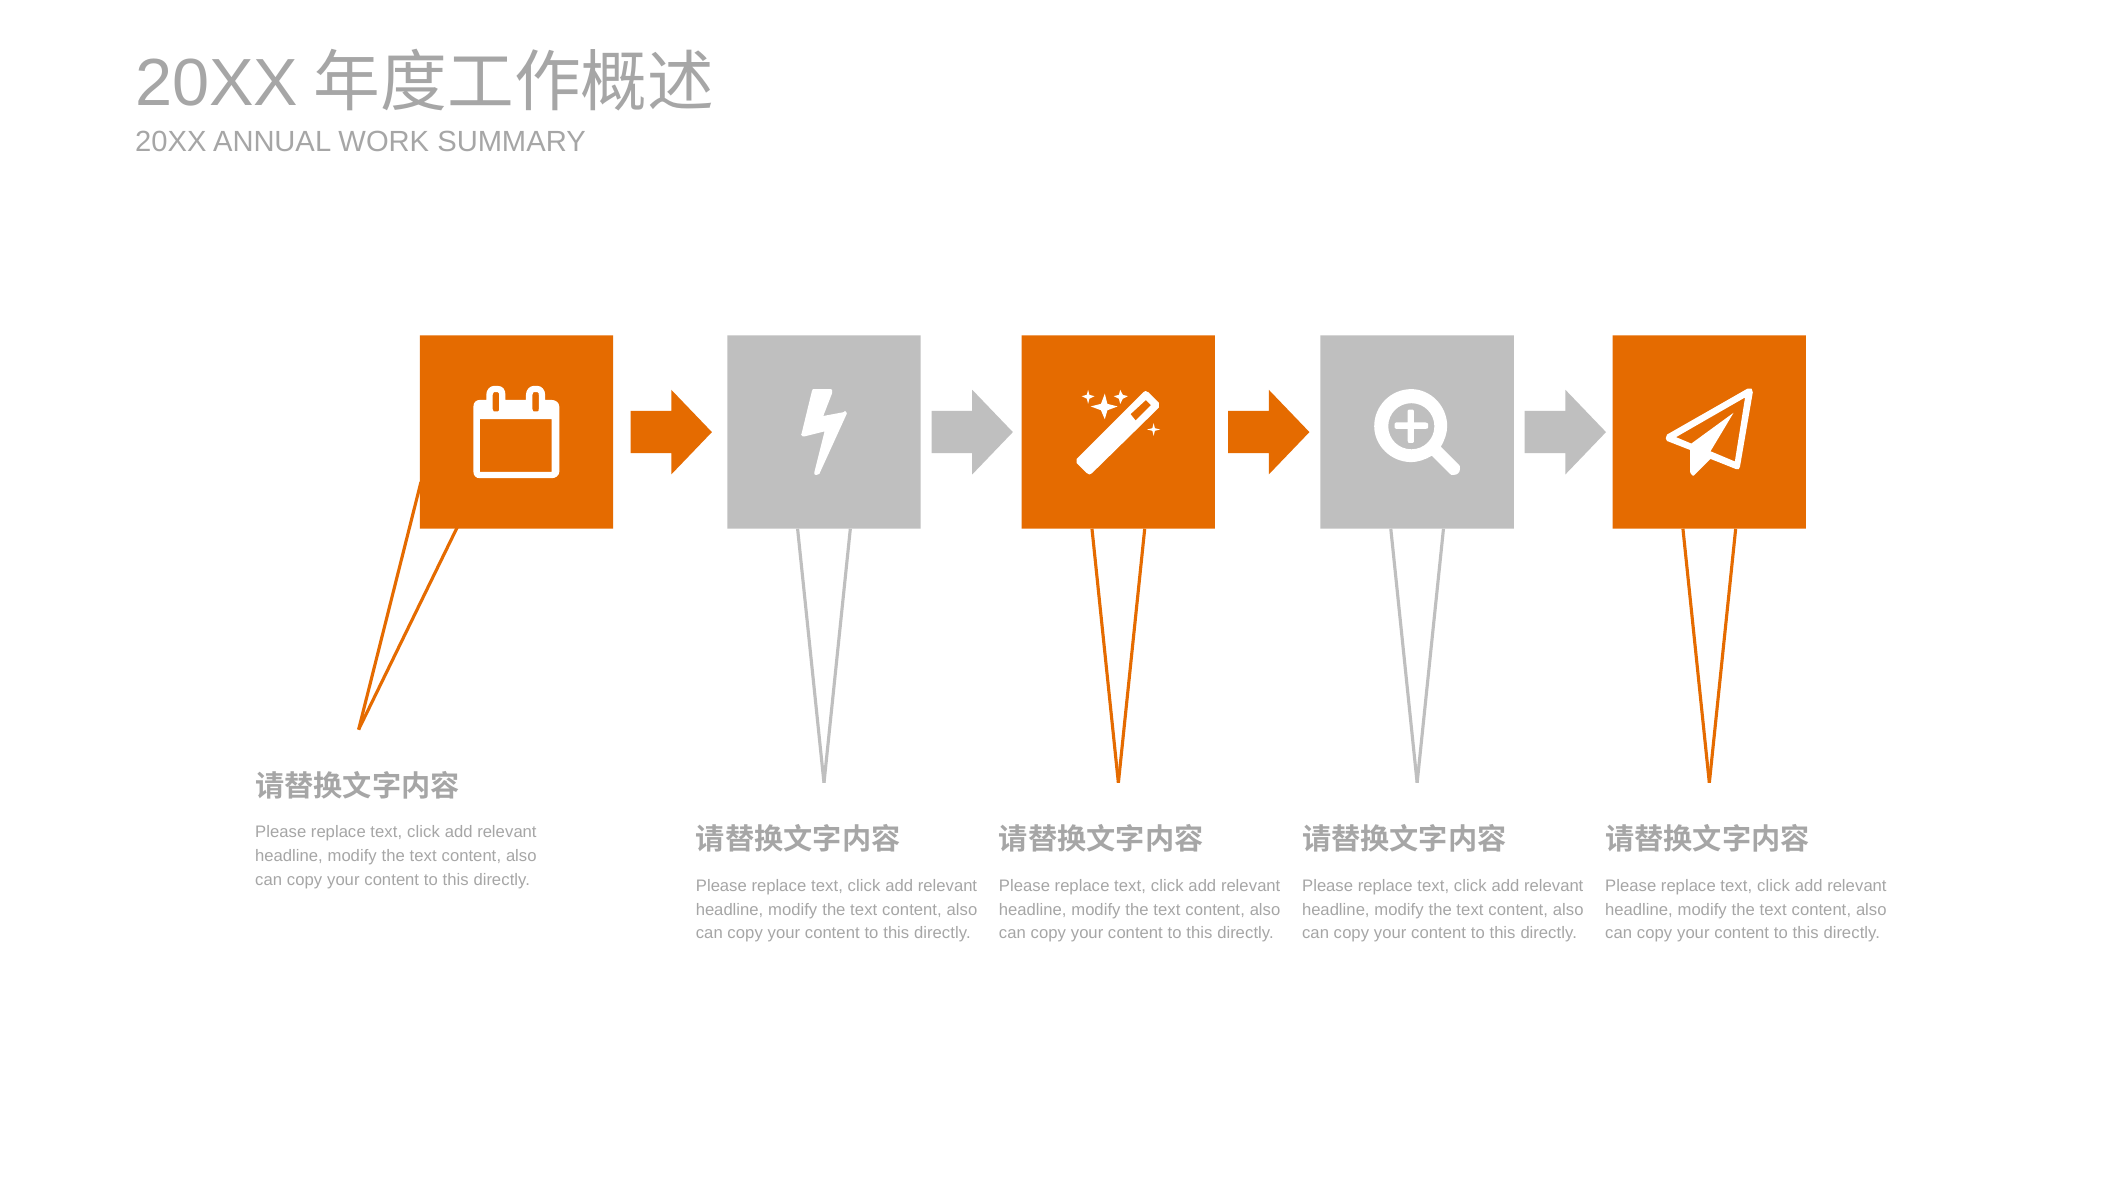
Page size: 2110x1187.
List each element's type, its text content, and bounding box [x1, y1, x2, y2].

text_box Please replace text, click add relevant headline, modify the text content, also can copy your content to this directly. [695, 870, 984, 943]
text_box 20XX年度工作概述 [135, 38, 783, 119]
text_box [1682, 529, 1736, 783]
text_box 请替换文字内容 [695, 806, 915, 862]
text_box [1523, 387, 1608, 478]
text_box 请替换文字内容 [1302, 806, 1521, 862]
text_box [727, 335, 921, 529]
text_box Please replace text, click add relevant headline, modify the text content, also can copy your content to this directly. [255, 817, 544, 890]
text_box Please replace text, click add relevant headline, modify the text content, also can copy your content to this directly. [1302, 870, 1590, 943]
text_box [1021, 335, 1215, 529]
text_box [1227, 387, 1311, 478]
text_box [797, 529, 851, 783]
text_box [1390, 529, 1444, 783]
text_box 20XX ANNUAL WORK SUMMARY [135, 122, 596, 158]
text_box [419, 335, 614, 529]
text_box [629, 387, 714, 478]
text_box 请替换文字内容 [255, 753, 474, 809]
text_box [1092, 529, 1145, 783]
text_box 请替换文字内容 [1605, 806, 1824, 862]
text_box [1612, 335, 1806, 529]
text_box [375, 483, 429, 738]
text_box Please replace text, click add relevant headline, modify the text content, also can copy your content to this directly. [1605, 870, 1894, 943]
text_box Please replace text, click add relevant headline, modify the text content, also can copy your content to this directly. [998, 870, 1287, 943]
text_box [1320, 335, 1514, 529]
text_box [930, 387, 1015, 478]
text_box 请替换文字内容 [998, 806, 1218, 862]
